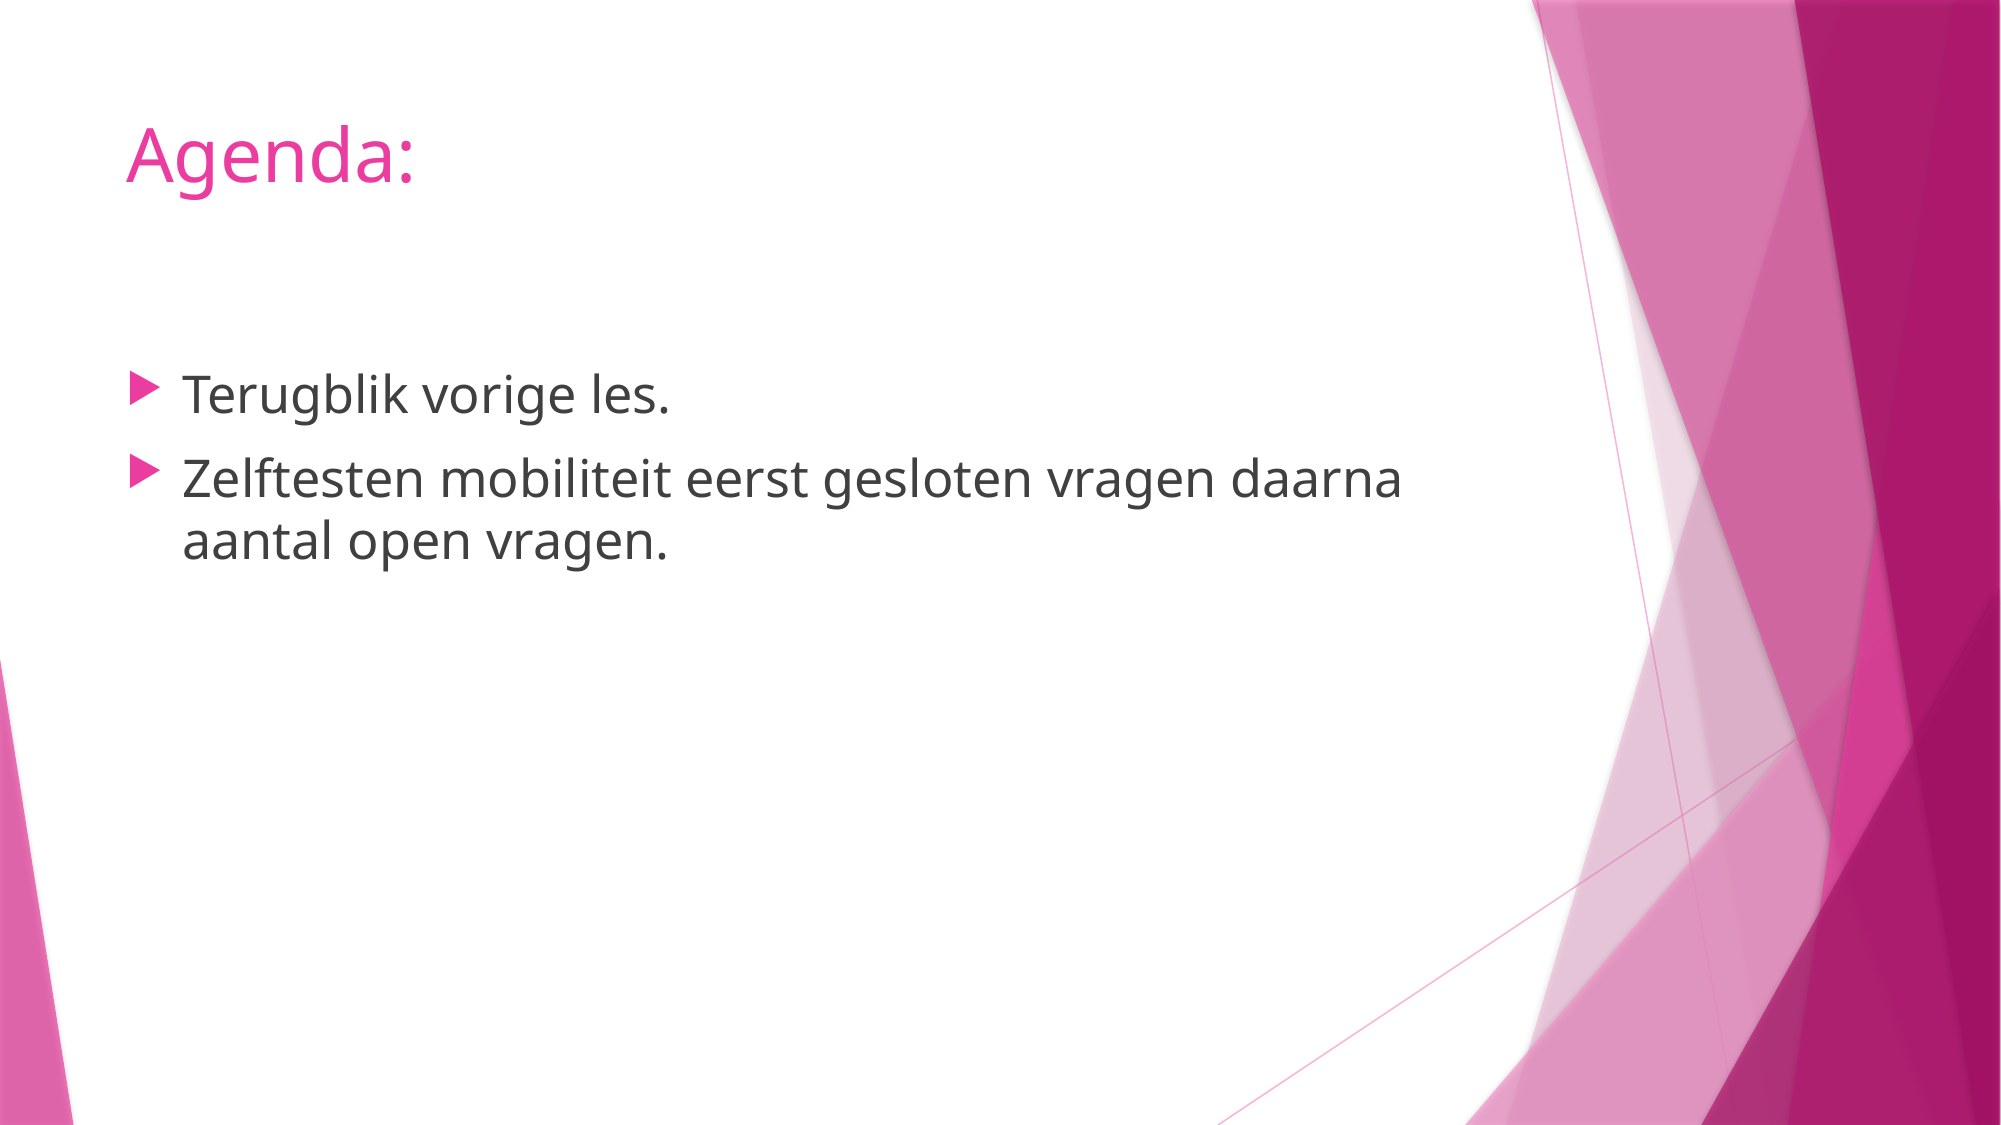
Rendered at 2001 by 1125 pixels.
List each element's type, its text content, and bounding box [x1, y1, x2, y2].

list Terugblik vorige les. Zelftesten mobiliteit eerst gesloten vragen daarna aantal open vragen. [111, 354, 1522, 992]
title Agenda: [111, 99, 1522, 317]
